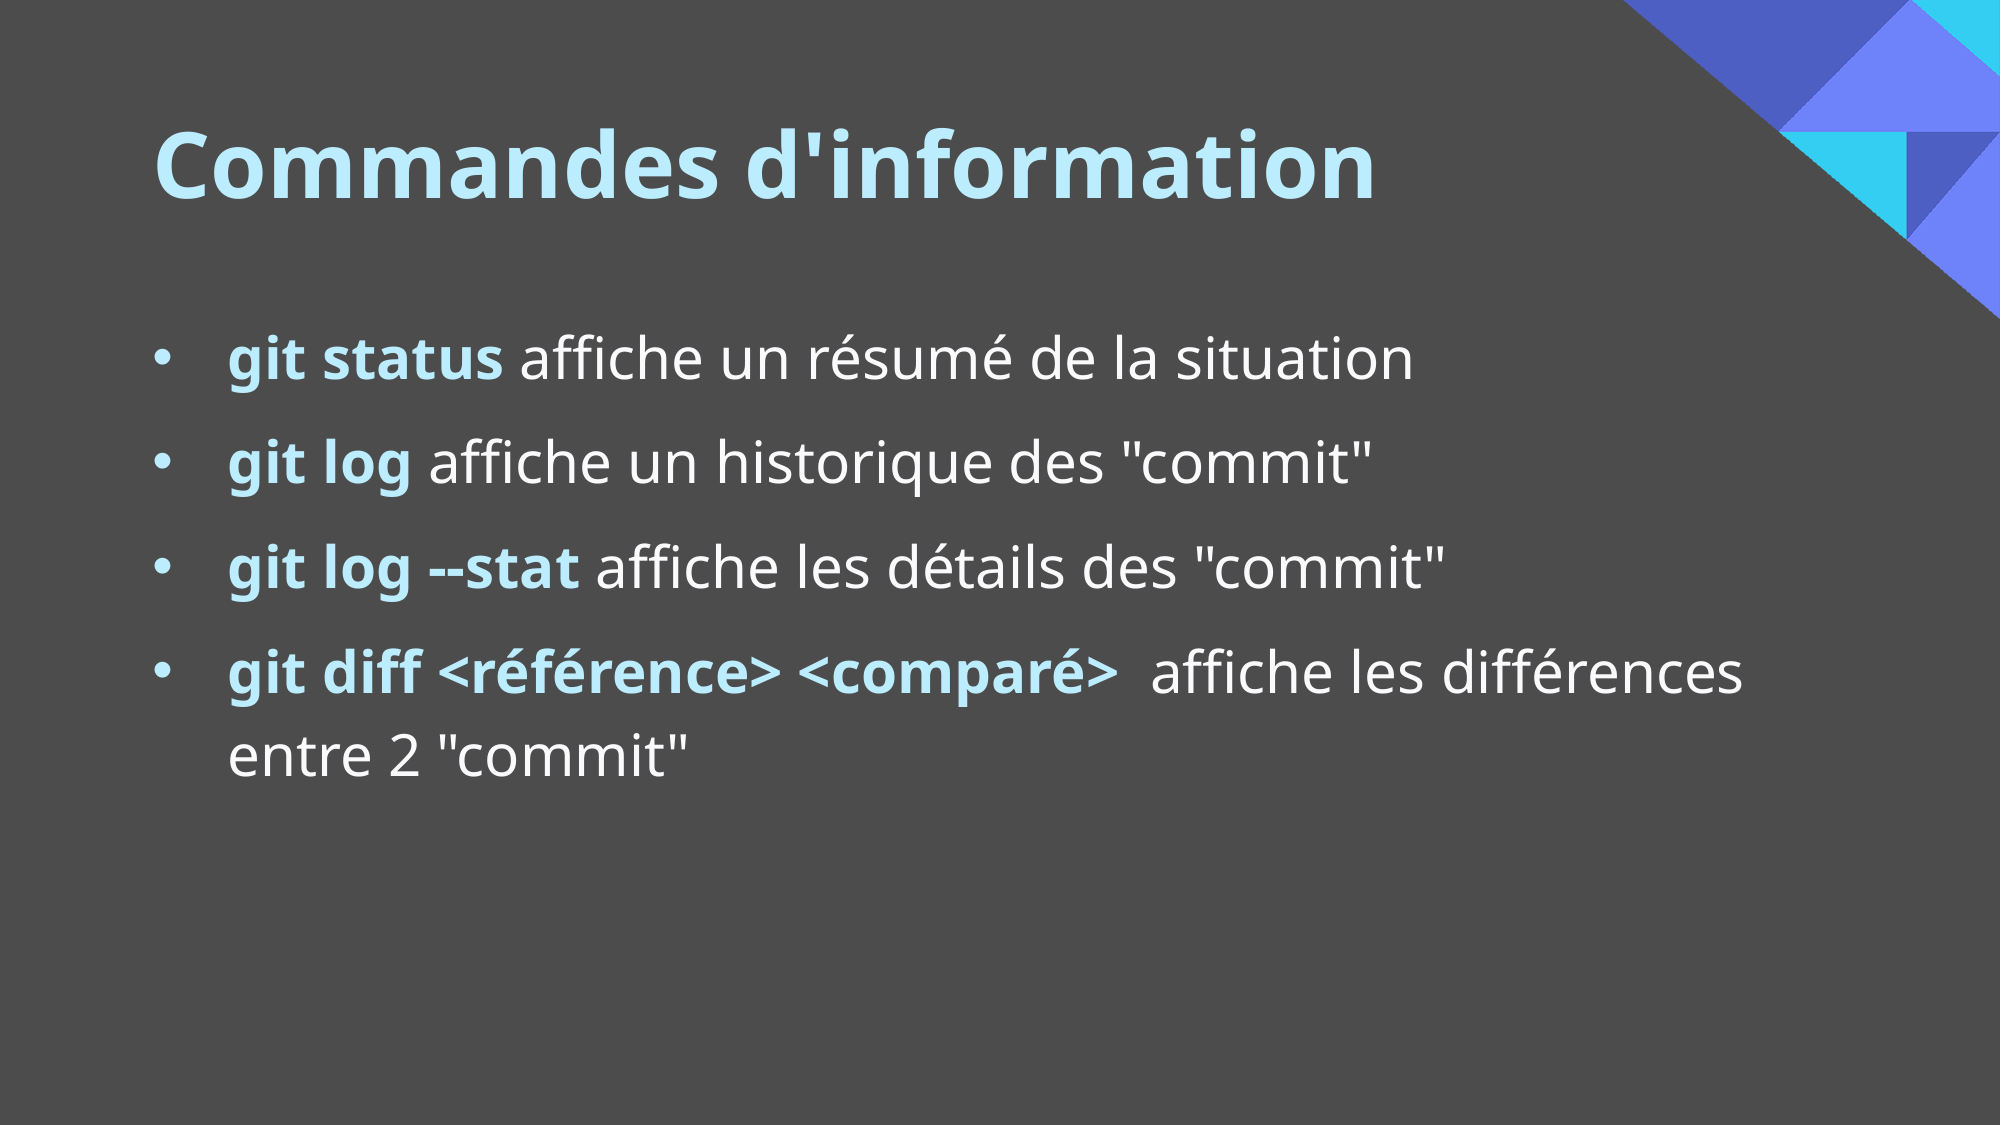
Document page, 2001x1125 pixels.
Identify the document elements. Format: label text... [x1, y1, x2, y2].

picture [1622, 0, 2000, 319]
title Commandes d'information [137, 59, 1863, 278]
list git status affiche un résumé de la situation git log affiche un historique des "commit" git log --stat affiche les détails des "commit" git diff <référence> <comparé> affiche les différences entre 2 "commit" [137, 299, 1863, 1014]
